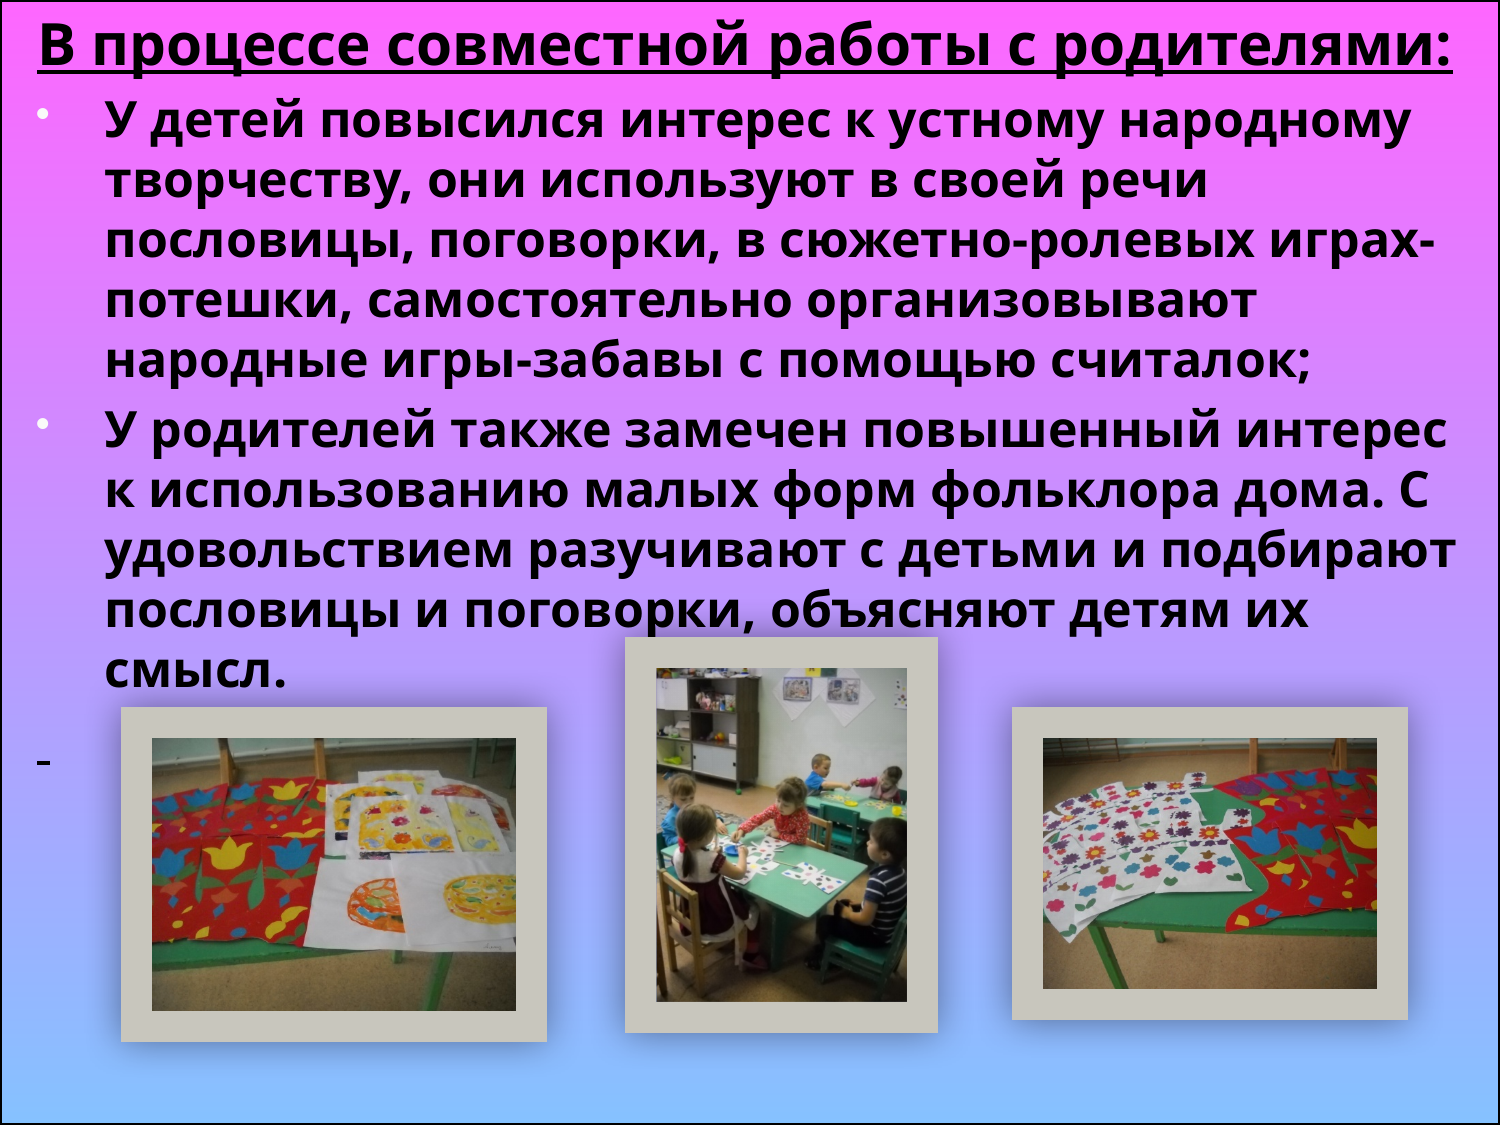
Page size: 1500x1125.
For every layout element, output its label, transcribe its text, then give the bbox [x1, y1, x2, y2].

picture [1042, 737, 1378, 989]
list В процессе совместной работы с родителями: У детей повысился интерес к устному народному творчеству, они используют в своей речи пословицы, поговорки, в сюжетно-ролевых играх- потешки, самостоятельно организовывают народные игры-забавы с помощью считалок; У родителей также замечен повышенный интерес к использованию малых форм фольклора дома. С удовольствием разучивают с детьми и подбирают пословицы и поговорки, объясняют детям их смысл. [0, 0, 1500, 1125]
picture [152, 737, 516, 1011]
picture [614, 668, 949, 1002]
